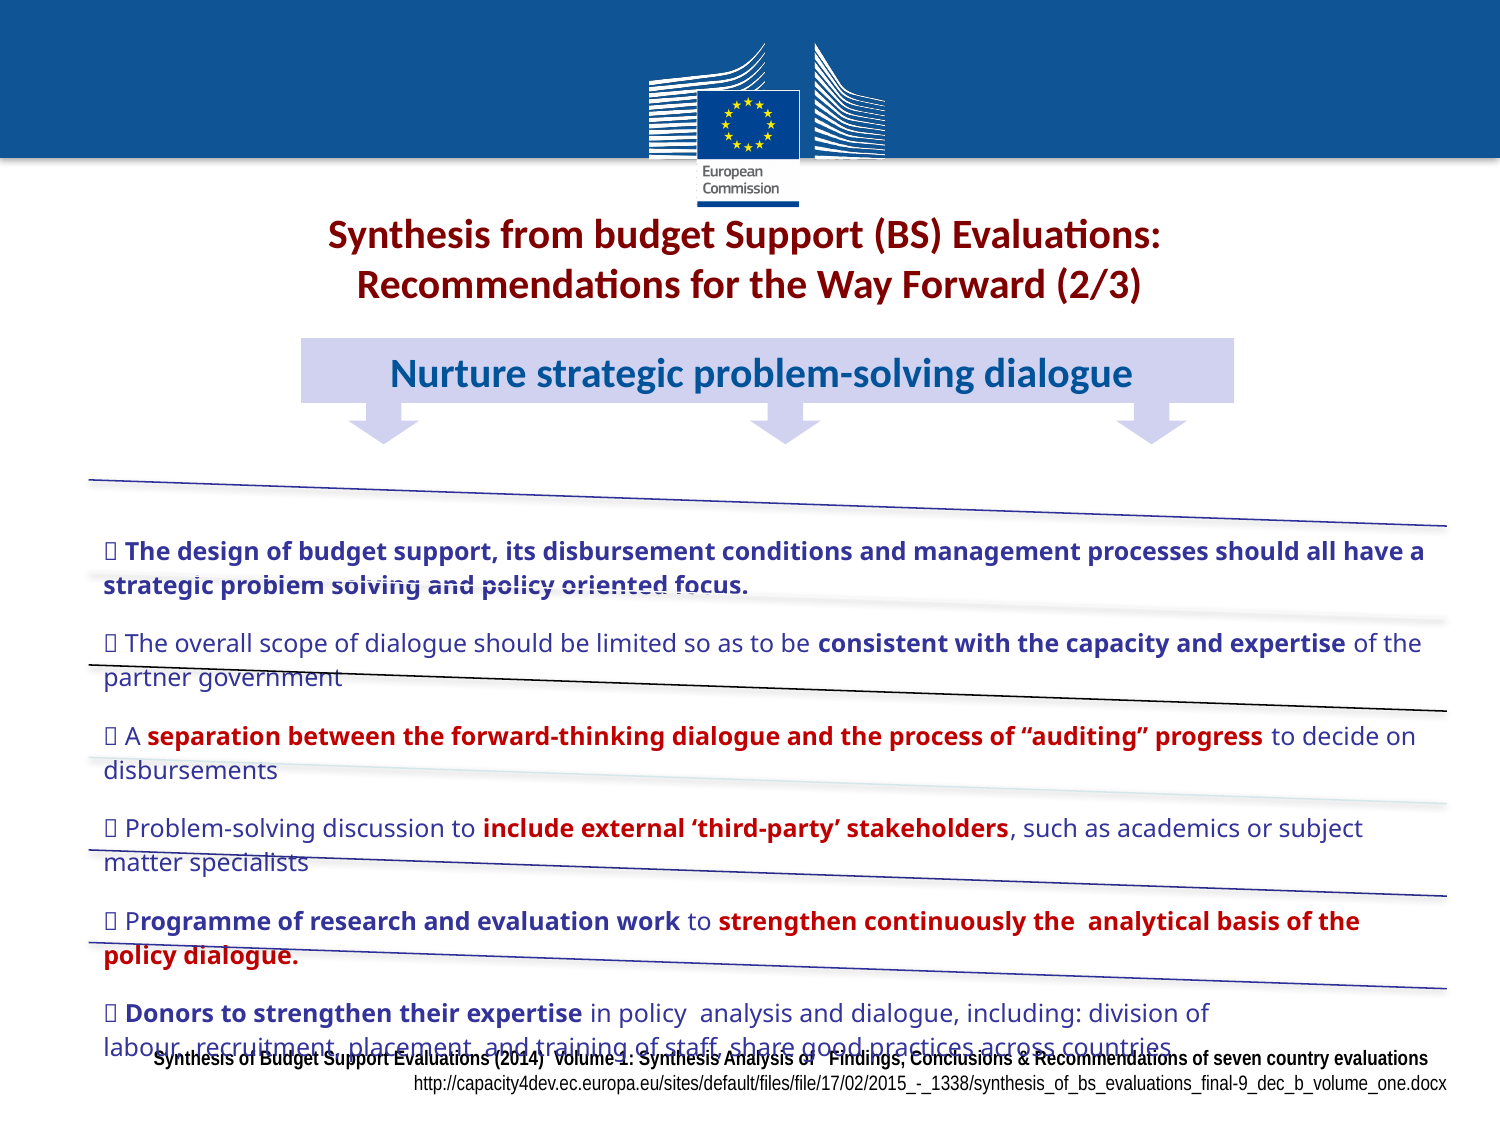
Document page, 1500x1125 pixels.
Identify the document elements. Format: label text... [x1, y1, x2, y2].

text_box Synthesis from budget Support (BS) Evaluations: Recommendations for the Way Forward (2/3) [0, 199, 1500, 315]
picture [649, 42, 885, 199]
text_box [749, 397, 821, 445]
text_box Nurture strategic problem-solving dialogue [301, 338, 1235, 403]
text_box [348, 397, 420, 445]
text_box [1116, 397, 1188, 445]
text_box Synthesis of Budget Support Evaluations (2014) Volume 1: Synthesis Analysis of Findings, Conclusions & Recommendations of seven country evaluations http://capacity4dev.ec.europa.eu/sites/default/files/file/17/02/2015_-_1338/synthesis_of_bs_evaluations_final-9_dec_b_volume_one.docx [49, 1037, 1463, 1125]
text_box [88, 479, 1448, 1036]
